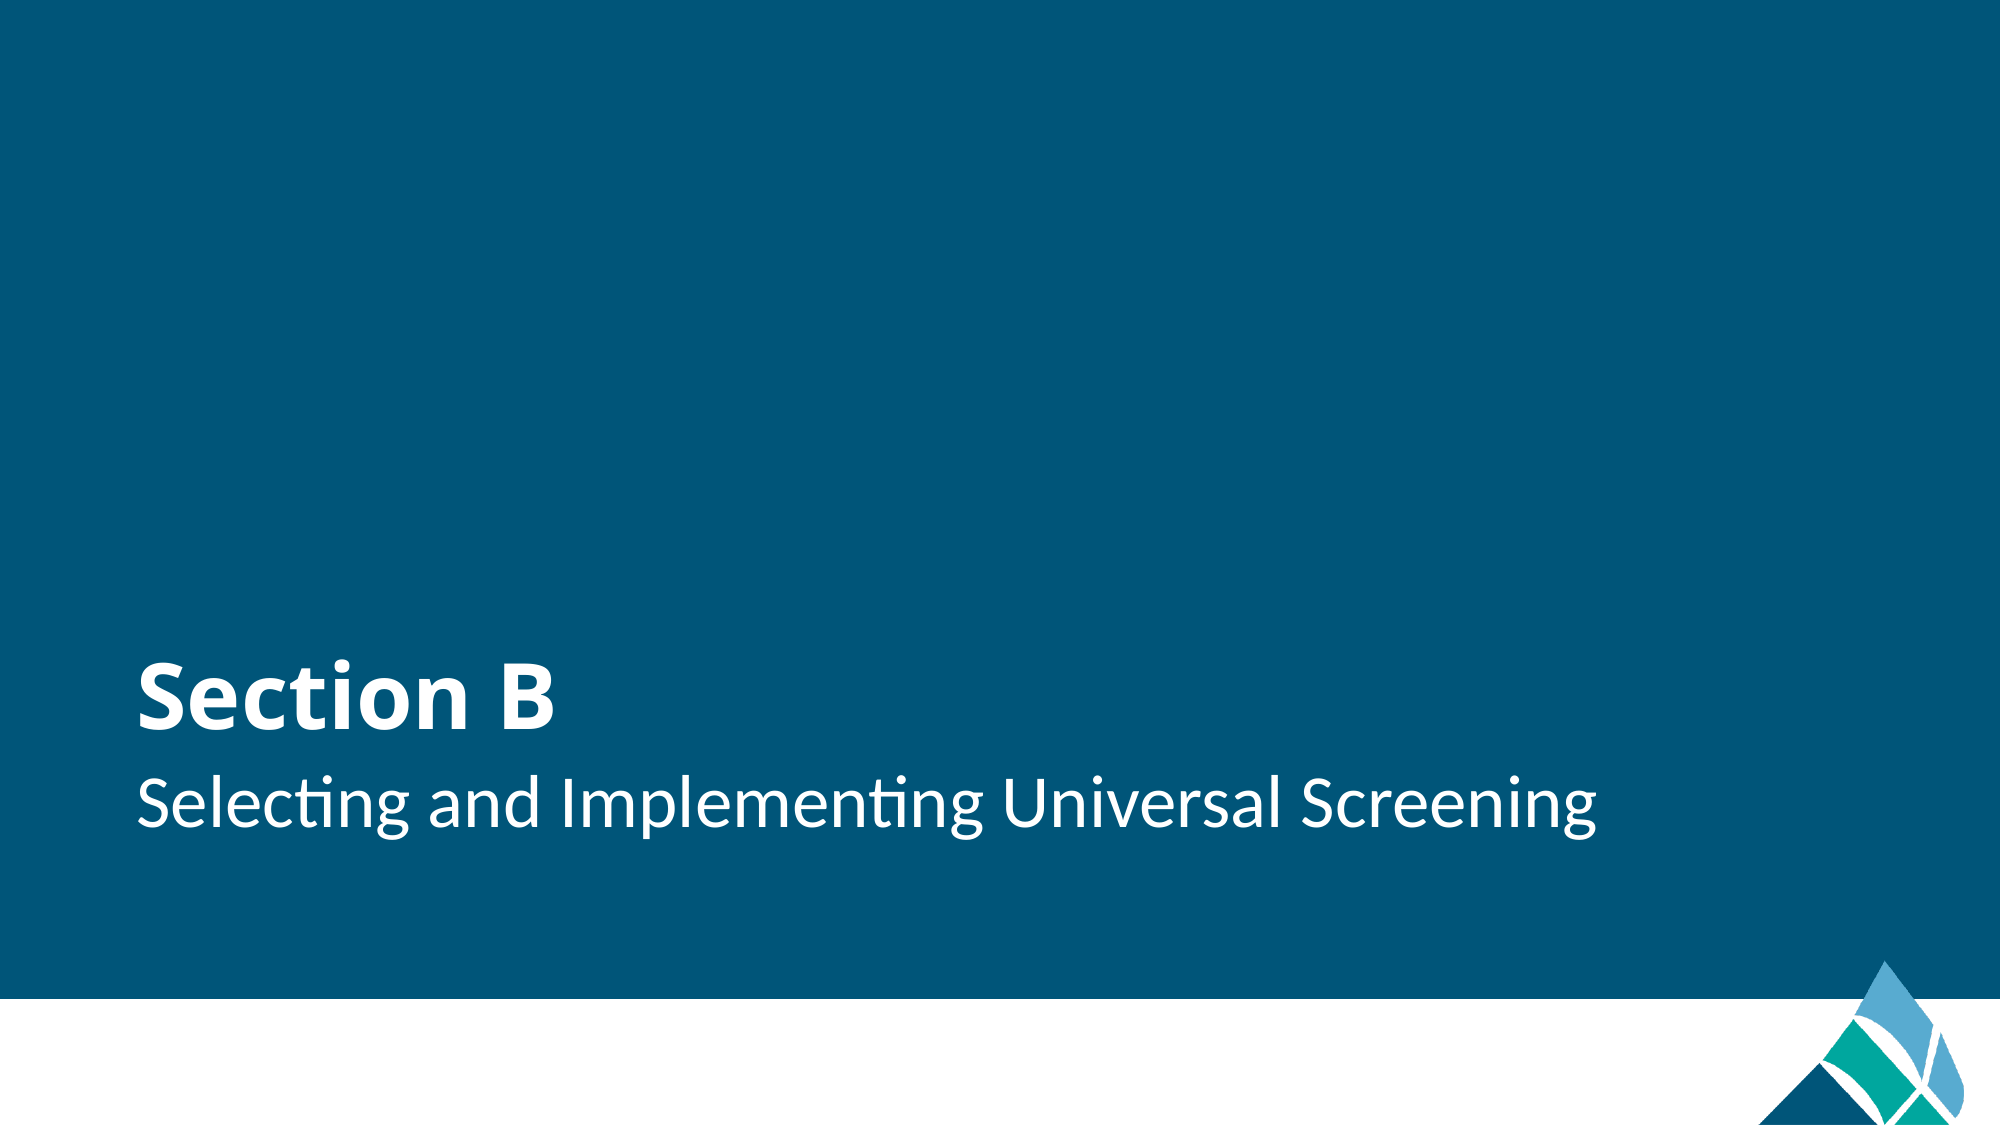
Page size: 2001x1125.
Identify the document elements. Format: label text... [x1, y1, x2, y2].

title Section B [136, 280, 1862, 749]
list Selecting and Implementing Universal Screening [136, 752, 1862, 999]
picture [1758, 963, 1964, 1125]
